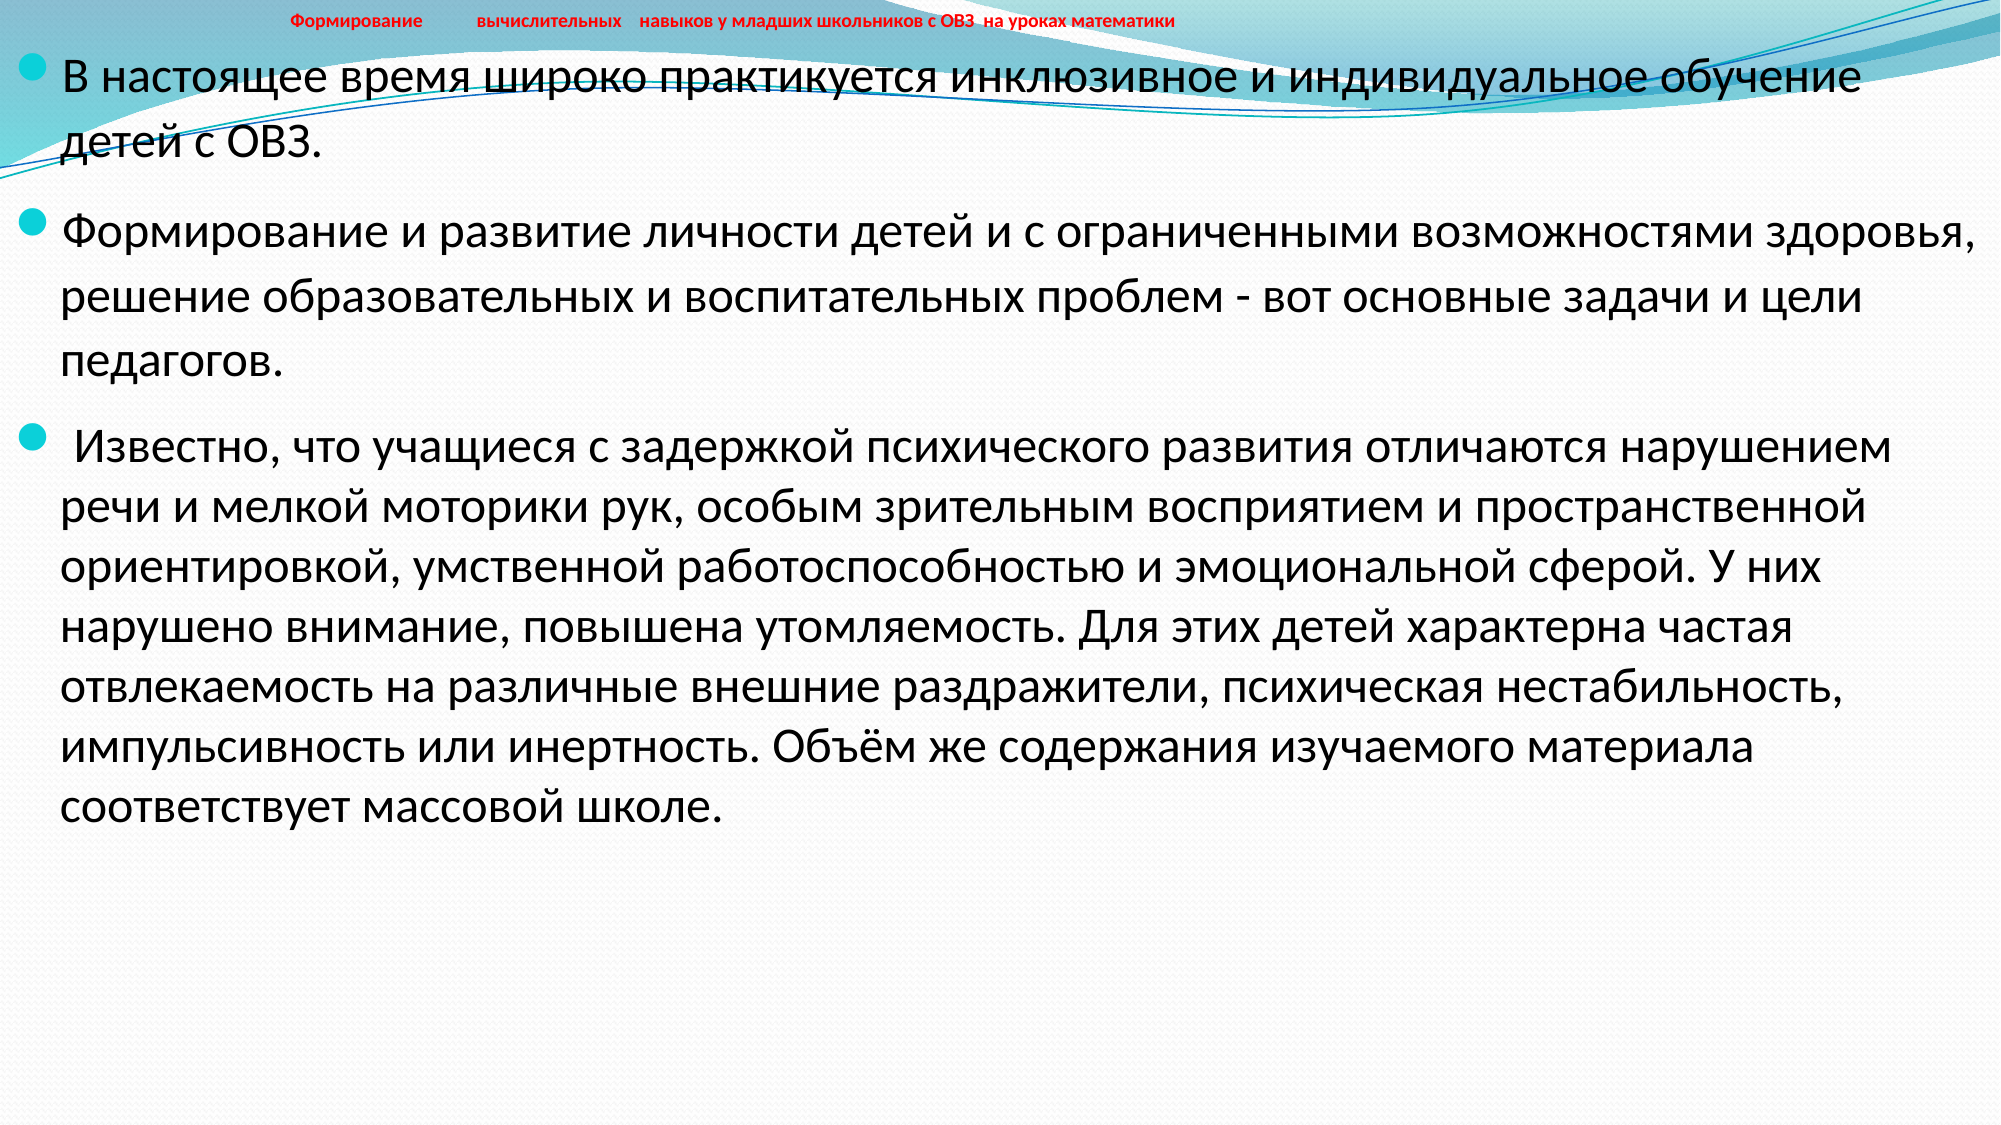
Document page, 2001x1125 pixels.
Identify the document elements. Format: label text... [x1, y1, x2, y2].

list В настоящее время широко практикуется инклюзивное и индивидуальное обучение детей с ОВЗ. Формирование и развитие личности детей и с ограниченными возможностями здоровья, решение образовательных и воспитательных проблем - вот основные задачи и цели педагогов. Известно, что учащиеся с задержкой психического развития отличаются нарушением речи и мелкой моторики рук, особым зрительным восприятием и пространственной ориентировкой, умственной работоспособностью и эмоциональной сферой. У них нарушено внимание, повышена утомляемость. Для этих детей характерна частая отвлекаемость на различные внешние раздражители, психическая нестабильность, импульсивность или инертность. Объём же содержания изучаемого материала соответствует массовой школе. [0, 31, 2000, 1125]
title Формирование вычислительных навыков у младших школьников с ОВЗ на уроках математики [137, 0, 1863, 31]
